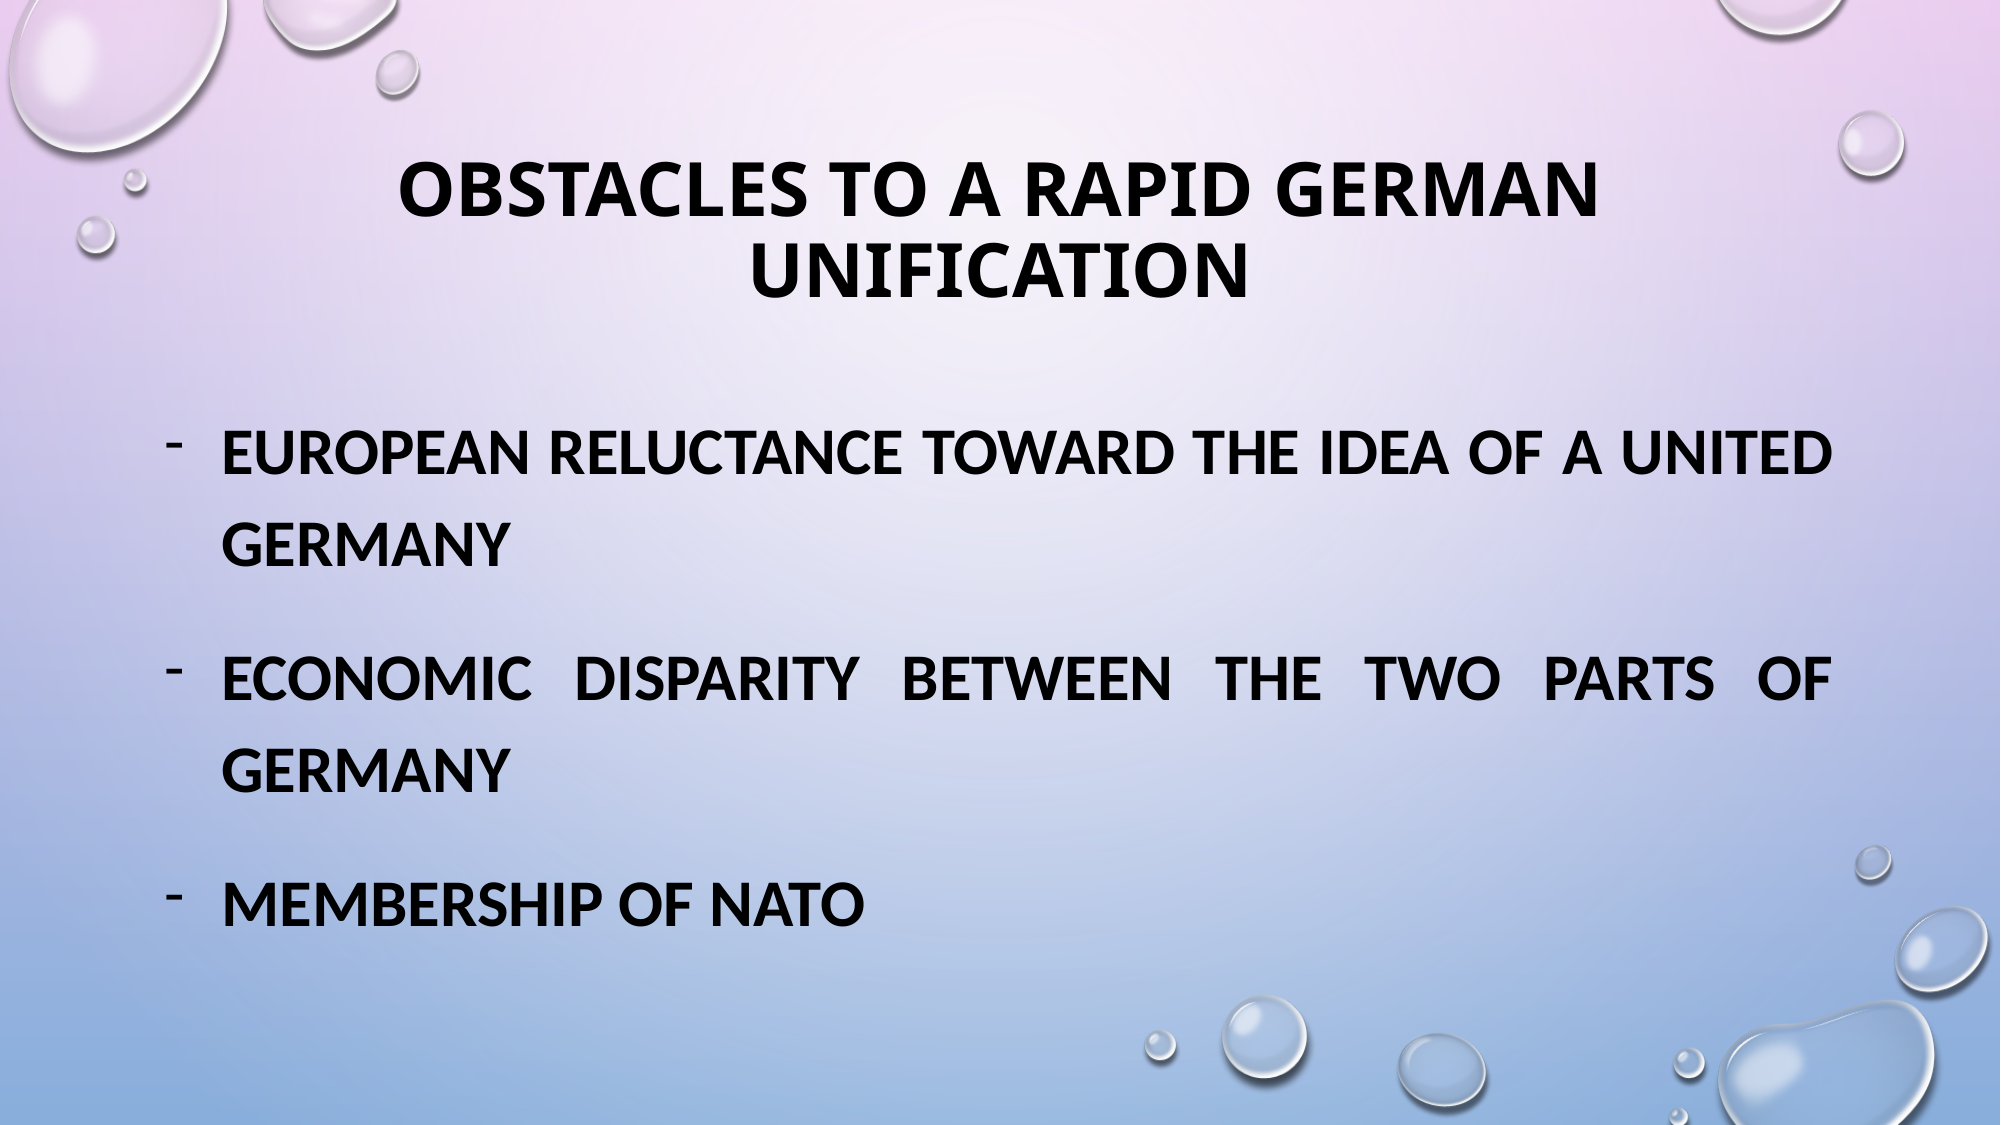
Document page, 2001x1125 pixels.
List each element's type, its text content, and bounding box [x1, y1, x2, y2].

picture [0, 0, 2000, 1125]
list European reluctance toward the idea of a united Germany Economic disparity between the two parts of Germany Membership of Nato [149, 388, 1850, 950]
title OBSTACLES TO A RAPID GERMAN UNIFICATION [149, 101, 1851, 364]
